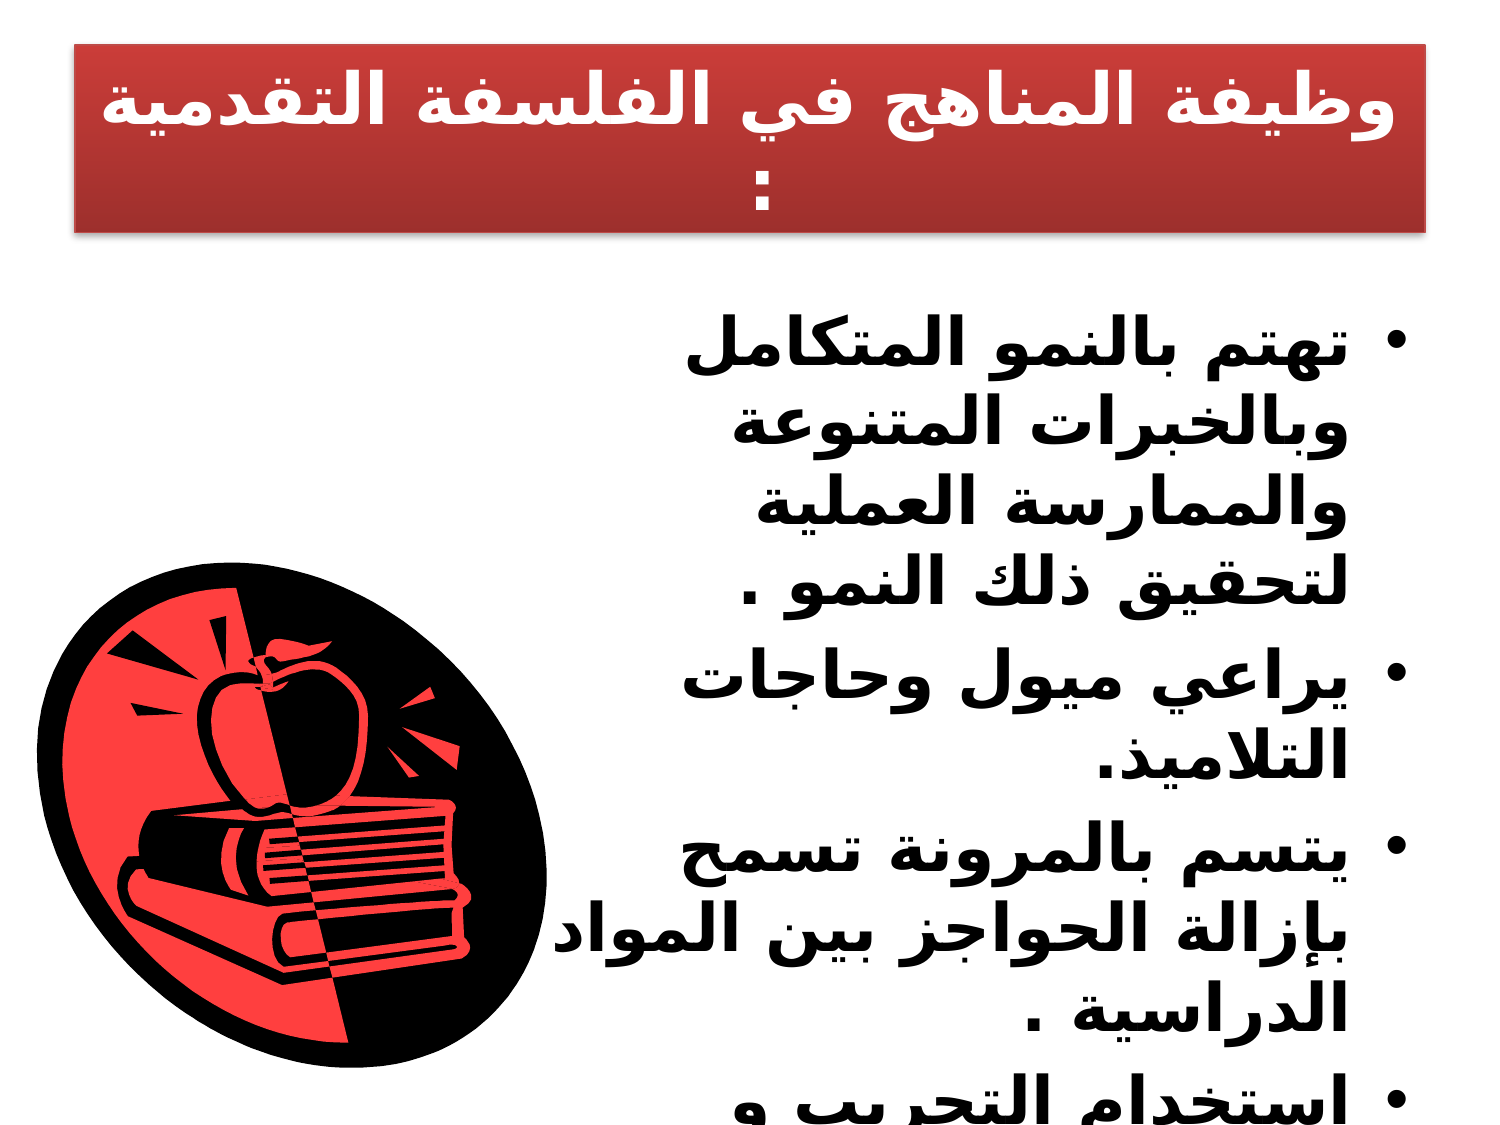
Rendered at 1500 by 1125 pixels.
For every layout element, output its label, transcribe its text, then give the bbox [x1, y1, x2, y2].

list تهتم بالنمو المتكامل وبالخبرات المتنوعة والممارسة العملية لتحقيق ذلك النمو . يراعي ميول وحاجات التلاميذ. يتسم بالمرونة تسمح بإزالة الحواجز بين المواد الدراسية . استخدام التجريب و أسلوب حل المشكلات في التعلم. [513, 290, 1424, 1047]
title وظيفة المناهج في الفلسفة التقدمية : [74, 44, 1426, 233]
picture [29, 562, 552, 1069]
